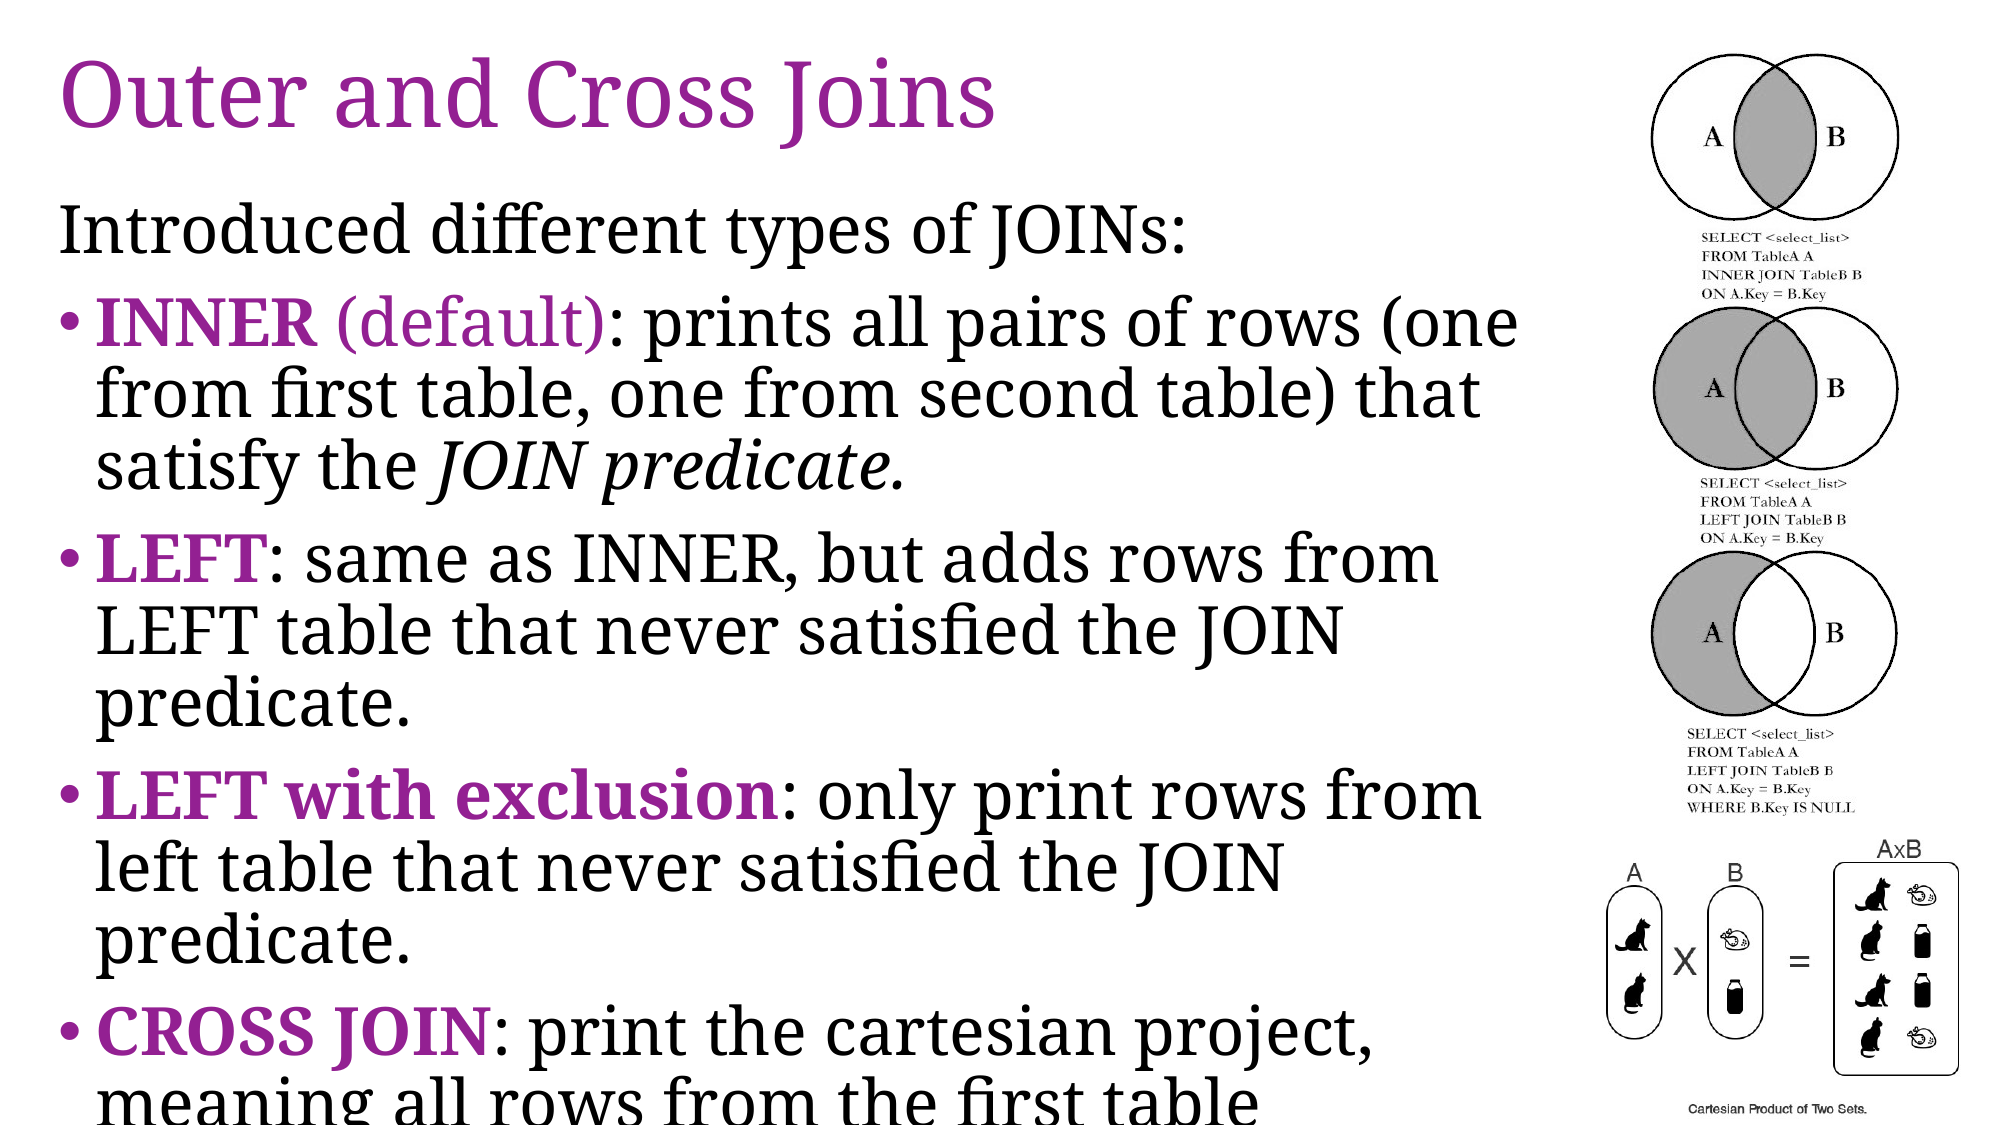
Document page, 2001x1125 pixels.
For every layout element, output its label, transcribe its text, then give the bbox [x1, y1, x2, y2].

title Outer and Cross Joins [43, 25, 1953, 171]
list Introduced different types of JOINs: INNER (default): prints all pairs of rows (one from first table, one from second table) that satisfy the JOIN predicate. LEFT: same as INNER, but adds rows from LEFT table that never satisfied the JOIN predicate. LEFT with exclusion: only print rows from left table that never satisfied the JOIN predicate. CROSS JOIN: print the cartesian project, meaning all rows from the first table combined with all rows from the second table. There is no “ON” to match rows. [43, 188, 1596, 1106]
picture [1595, 821, 1971, 1125]
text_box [1650, 52, 1900, 816]
